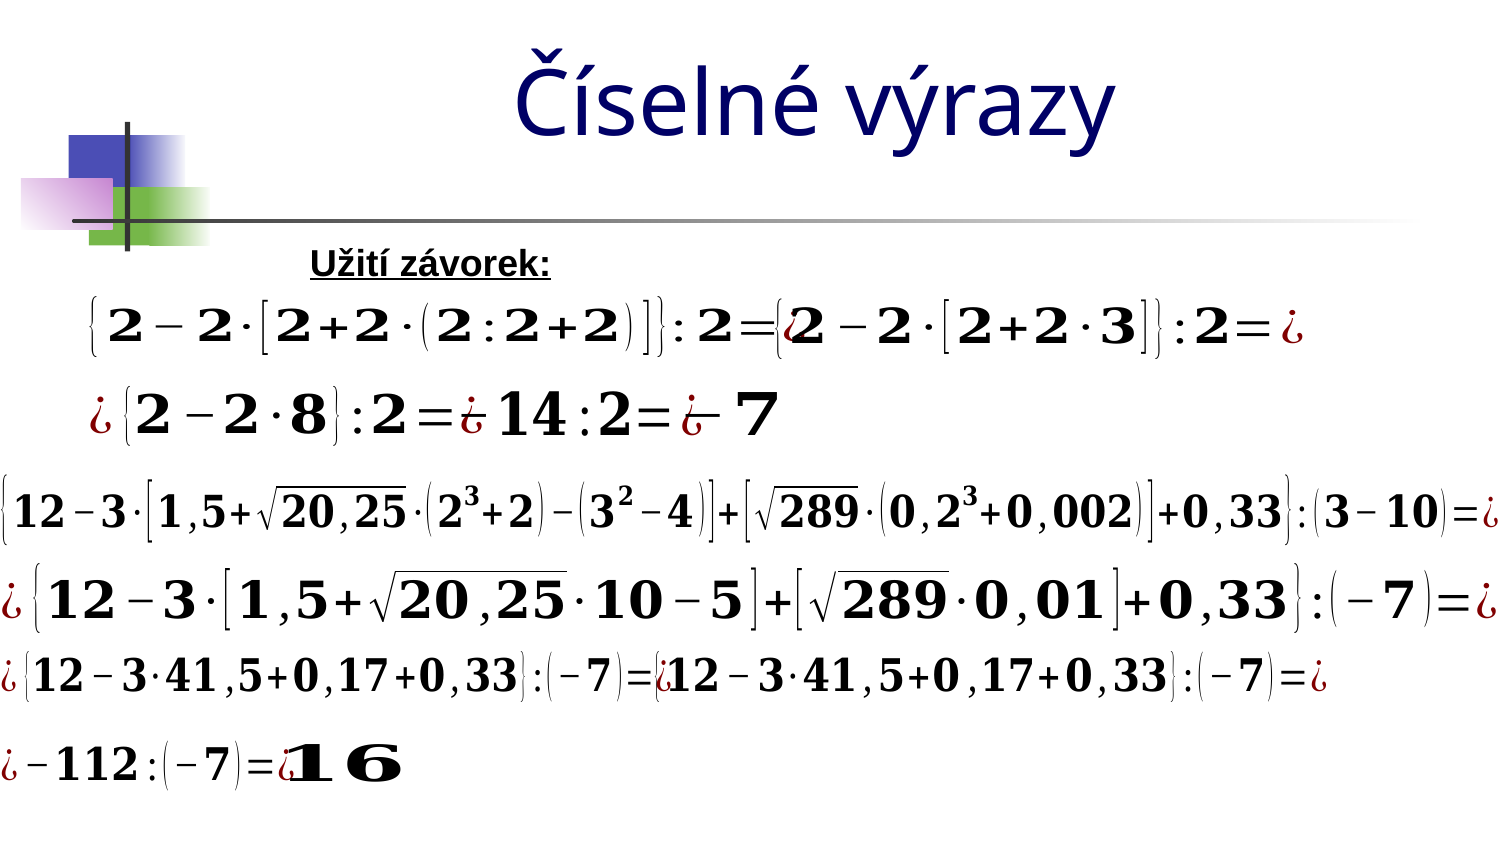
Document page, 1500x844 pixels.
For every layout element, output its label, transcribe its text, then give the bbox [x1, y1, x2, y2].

title Číselné výrazy [129, 8, 1500, 189]
text_box Užití závorek: [295, 231, 597, 292]
